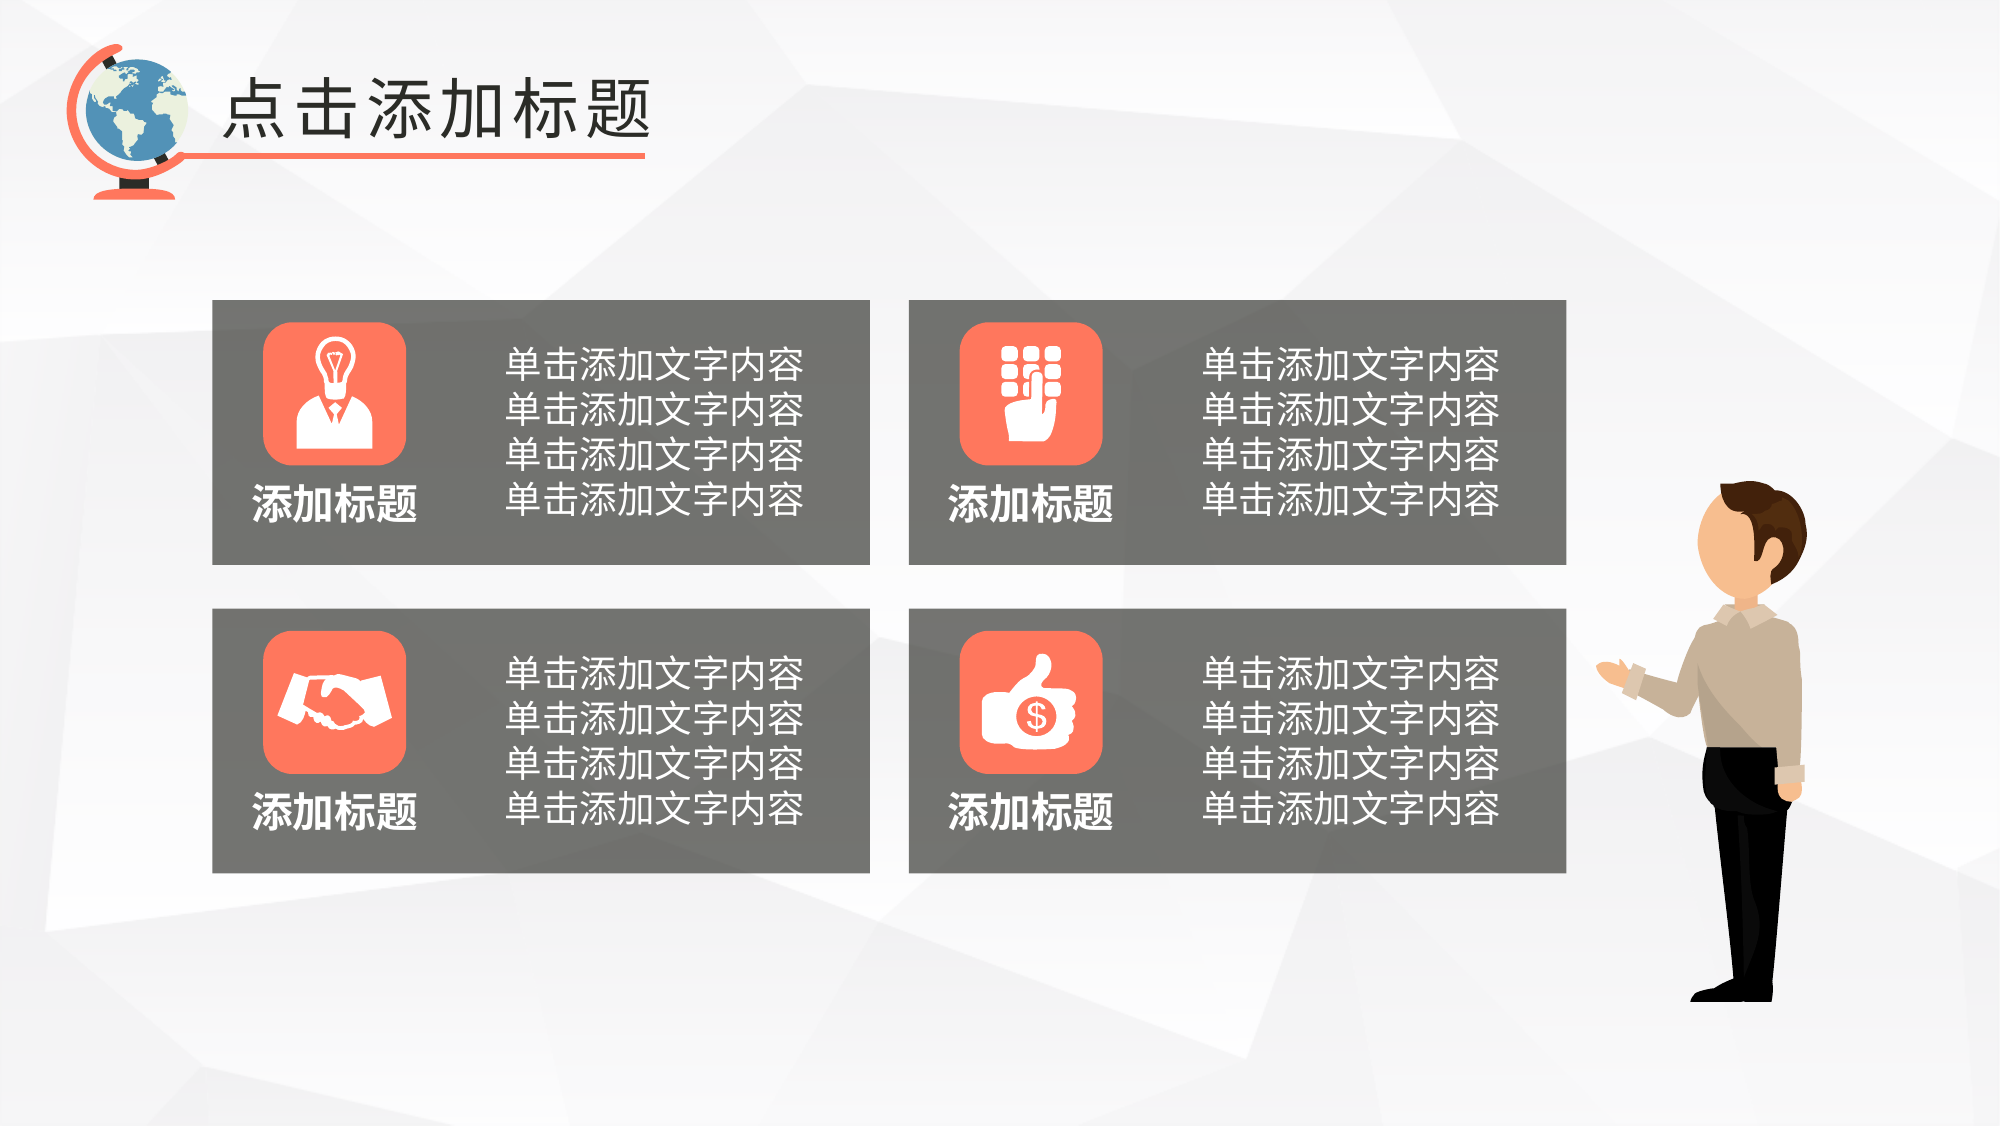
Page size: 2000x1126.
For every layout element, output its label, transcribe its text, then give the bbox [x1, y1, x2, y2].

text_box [66, 42, 703, 200]
text_box [210, 606, 872, 876]
text_box 添加标题 [229, 778, 440, 844]
picture [0, 0, 2000, 1126]
text_box [959, 630, 1103, 774]
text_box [1595, 479, 1810, 1003]
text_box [212, 299, 871, 566]
text_box [277, 672, 392, 730]
text_box [263, 630, 407, 774]
text_box 添加标题 [925, 778, 1137, 844]
text_box [907, 606, 1568, 876]
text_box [981, 652, 1081, 753]
text_box 单击添加文字内容 单击添加文字内容 单击添加文字内容 单击添加文字内容 [1151, 642, 1552, 838]
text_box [908, 299, 1567, 566]
text_box 单击添加文字内容 单击添加文字内容 单击添加文字内容 单击添加文字内容 [454, 642, 855, 838]
